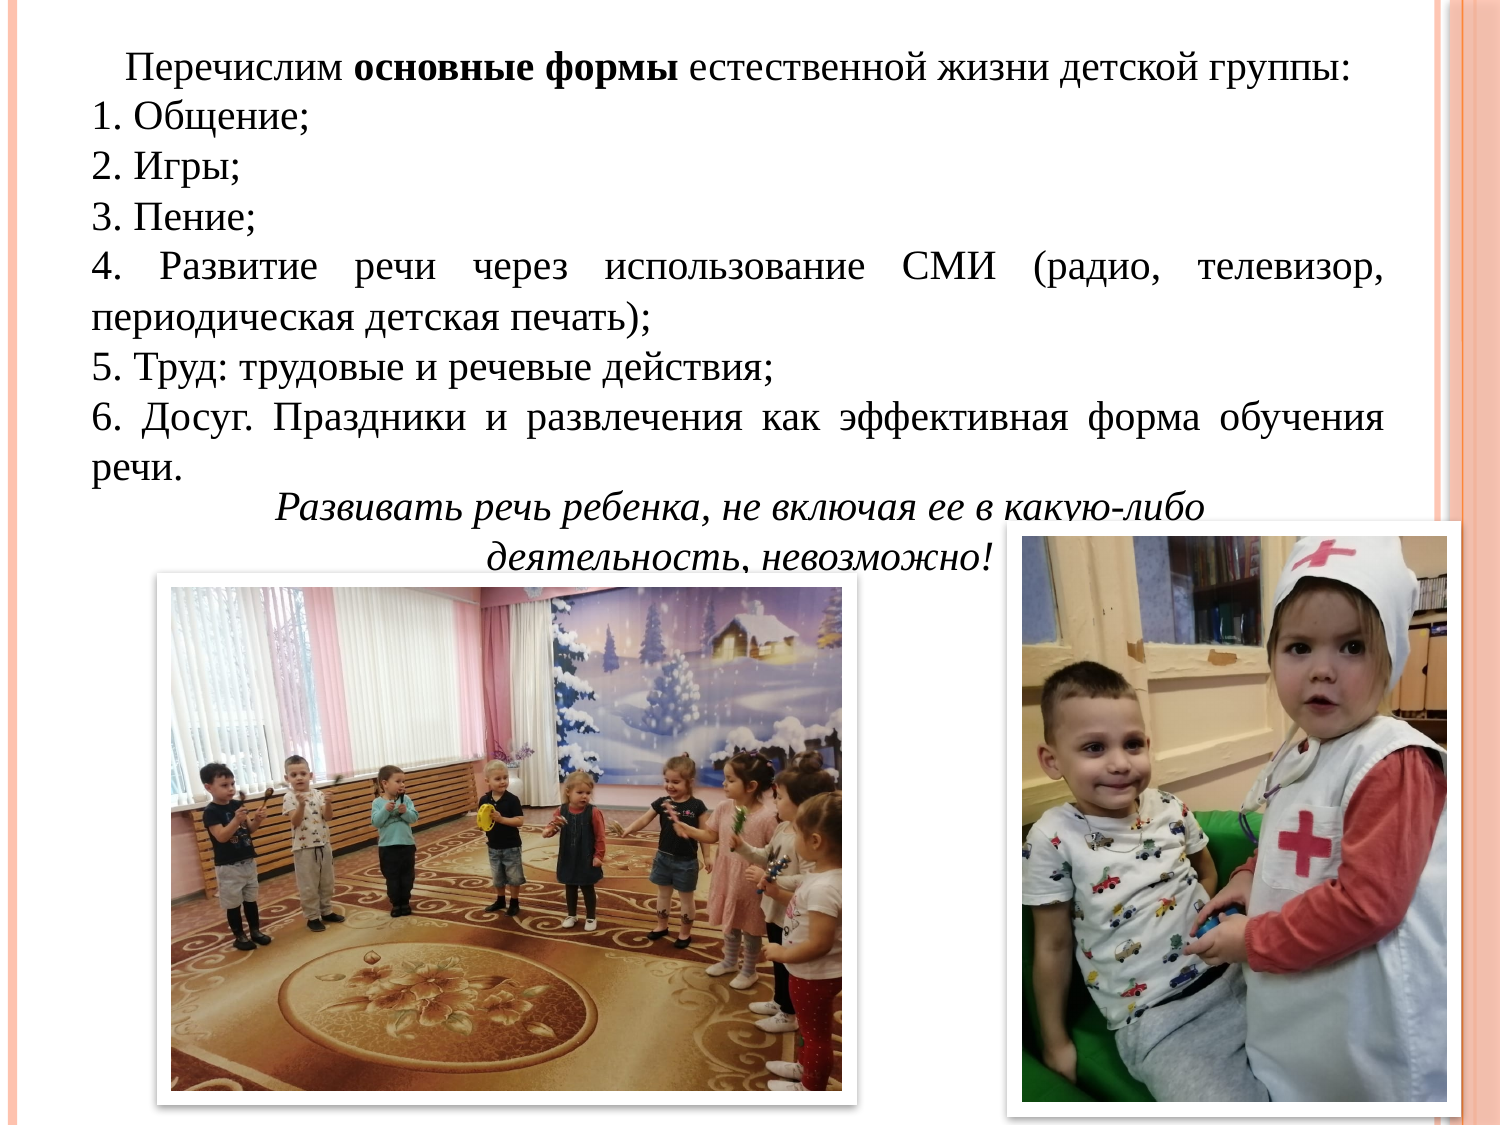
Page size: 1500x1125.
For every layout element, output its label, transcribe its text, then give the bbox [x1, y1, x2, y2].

picture [170, 586, 843, 1092]
text_box Развивать речь ребенка, не включая ее в какую-либо деятельность, невозможно! [191, 471, 1290, 586]
text_box Перечислим основные формы естественной жизни детской группы: 1. Общение; 2. Игры; 3. Пение; 4. Развитие речи через использование СМИ (радио, телевизор, периодическая детская печать); 5. Труд: трудовые и речевые действия; 6. Досуг. Праздники и развлечения как эффективная форма обучения речи. [76, 30, 1400, 496]
picture [1021, 535, 1447, 1103]
